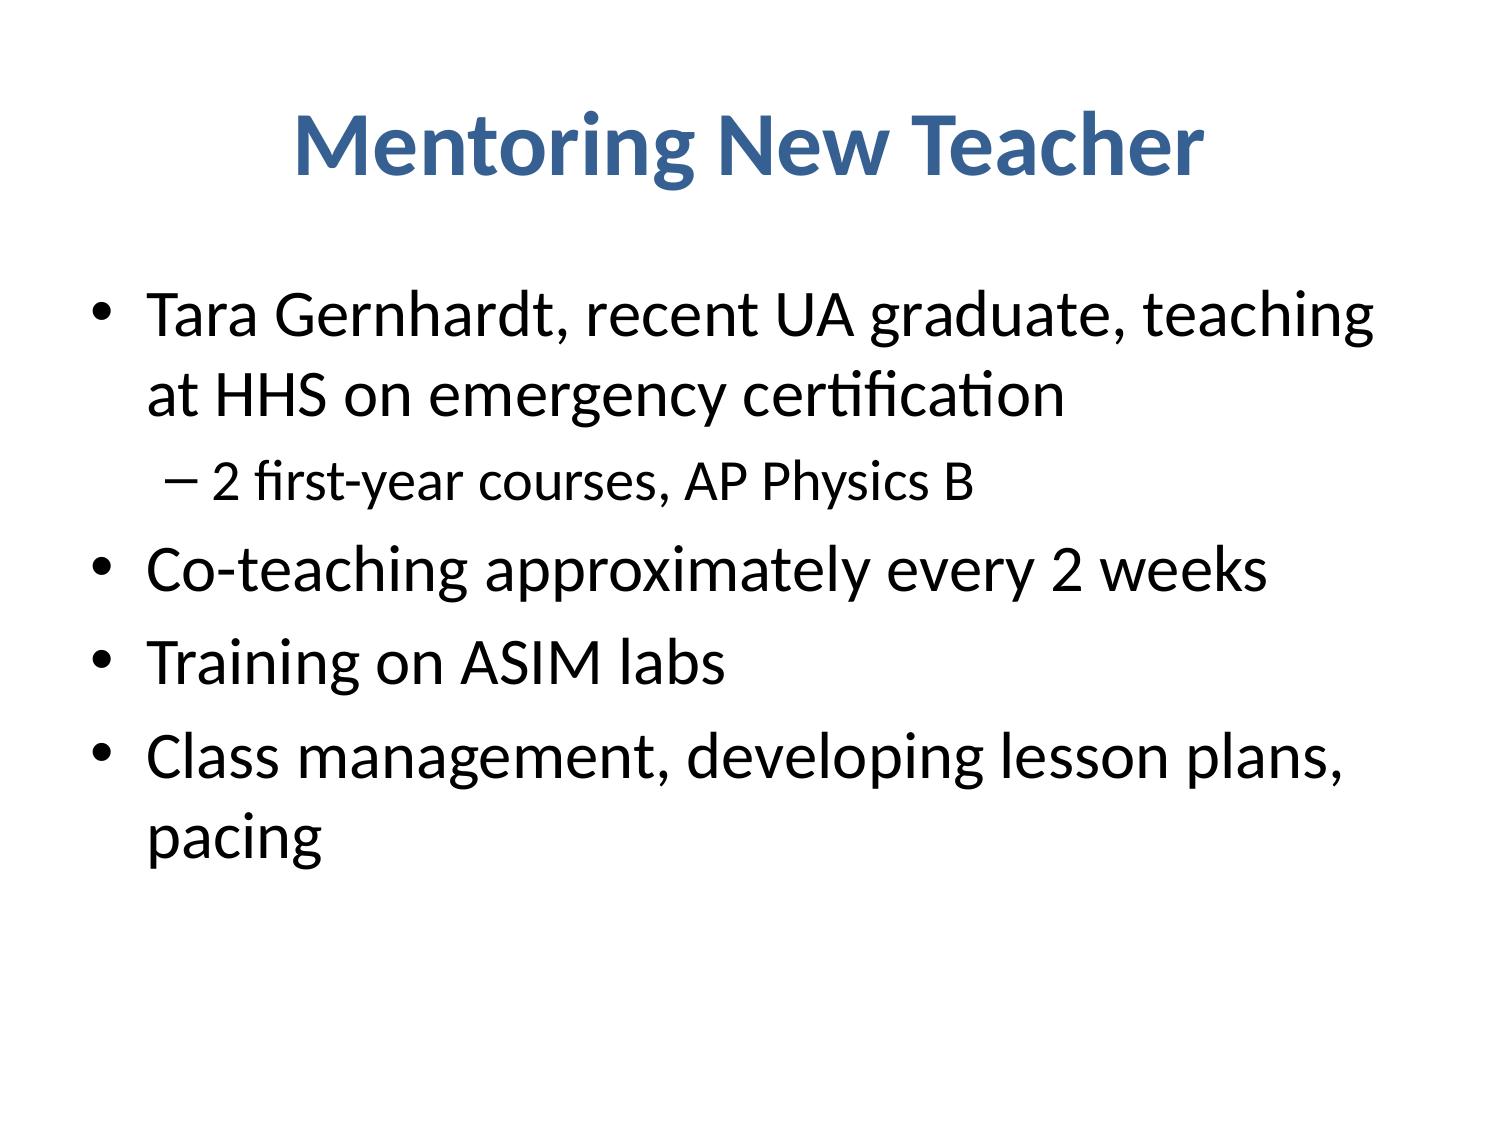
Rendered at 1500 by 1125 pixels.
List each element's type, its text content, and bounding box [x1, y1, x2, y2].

title Mentoring New Teacher [75, 45, 1425, 233]
list Tara Gernhardt, recent UA graduate, teaching at HHS on emergency certification 2 first-year courses, AP Physics B Co-teaching approximately every 2 weeks Training on ASIM labs Class management, developing lesson plans, pacing [75, 262, 1425, 1005]
